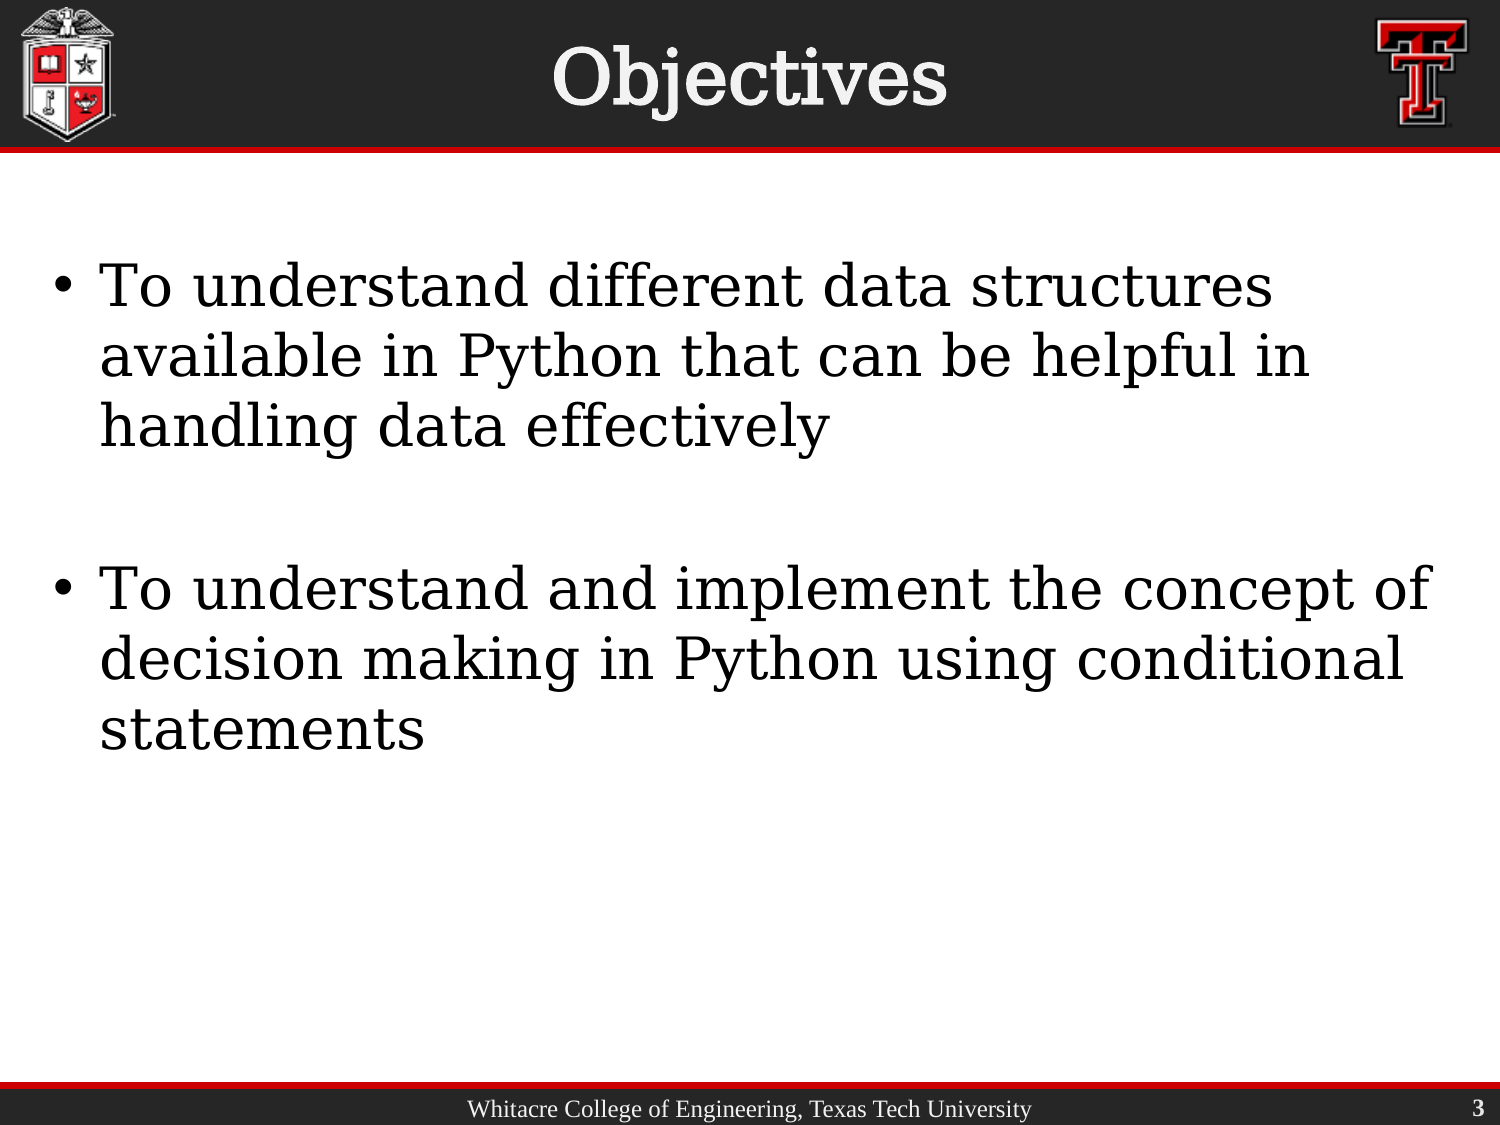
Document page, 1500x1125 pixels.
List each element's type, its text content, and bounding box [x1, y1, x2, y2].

text_box To understand and implement the concept of decision making in Python using conditional statements [38, 543, 1456, 769]
picture [21, 7, 116, 142]
slide_number 3 [1392, 1086, 1500, 1125]
text_box To understand different data structures available in Python that can be helpful in handling data effectively [38, 241, 1456, 466]
title Objectives [151, 6, 1349, 141]
picture [1373, 14, 1472, 128]
